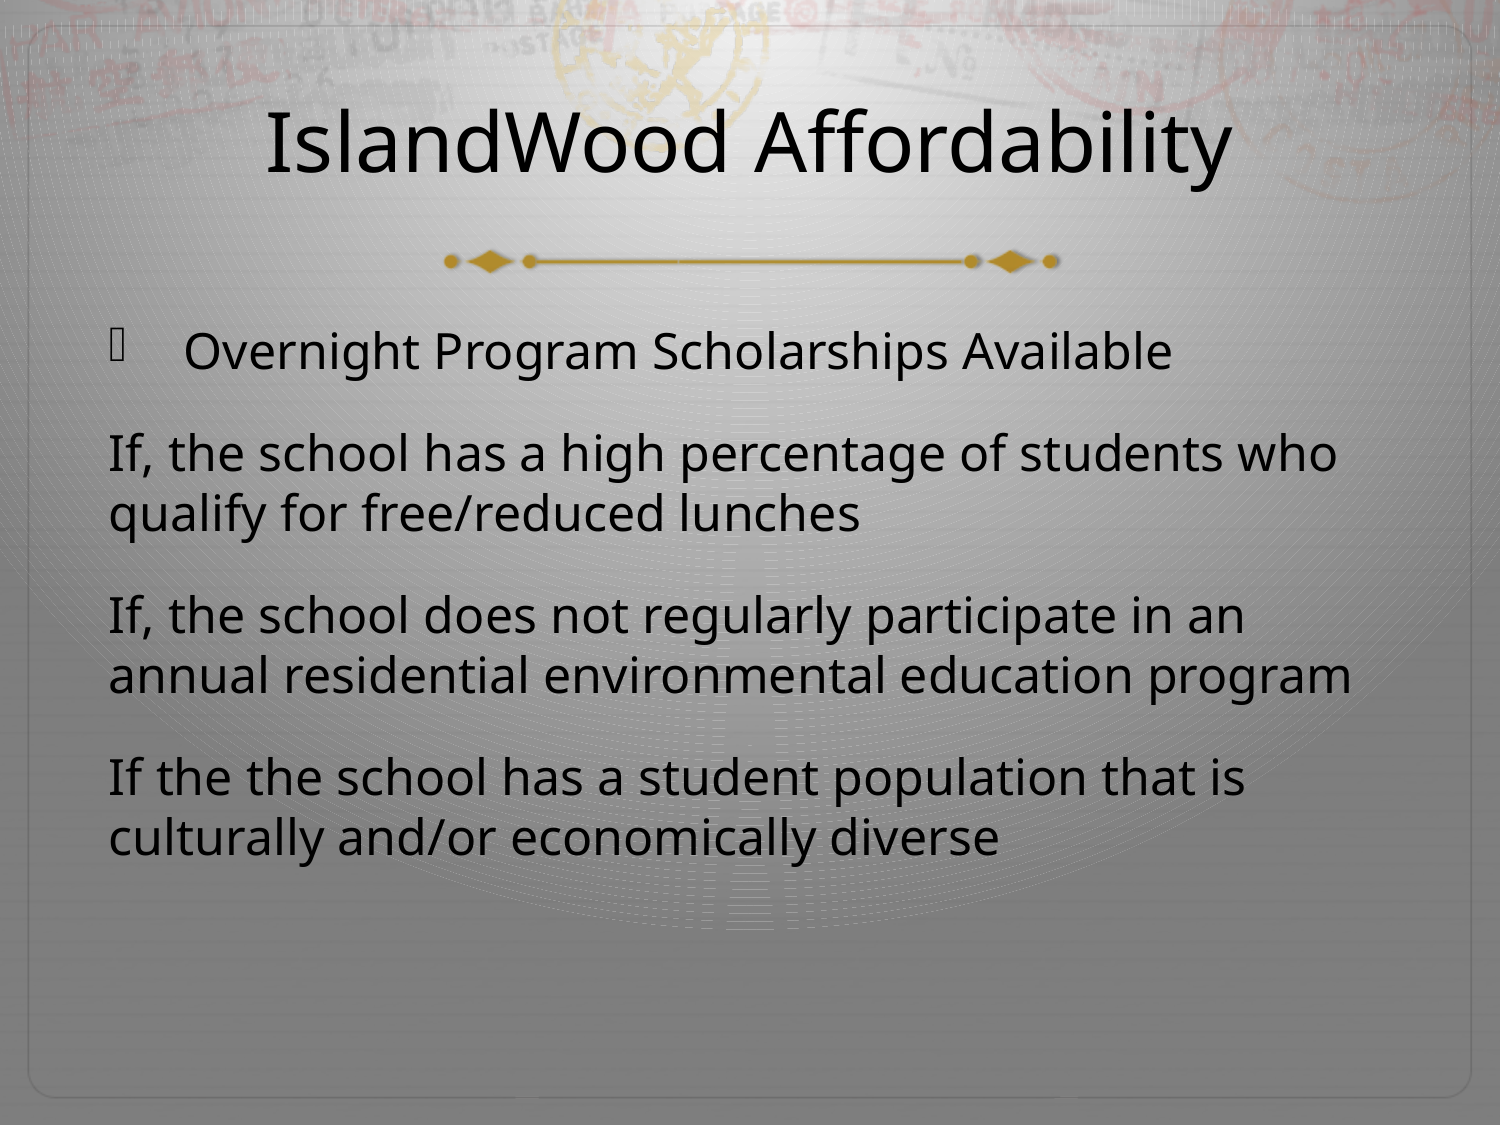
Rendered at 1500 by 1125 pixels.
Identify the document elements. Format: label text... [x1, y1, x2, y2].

list Overnight Program Scholarships Available If, the school has a high percentage of students who qualify for free/reduced lunches If, the school does not regularly participate in an annual residential environmental education program If the the school has a student population that is culturally and/or economically diverse [93, 312, 1407, 988]
title IslandWood Affordability [93, 45, 1407, 233]
picture [0, 0, 1500, 1125]
